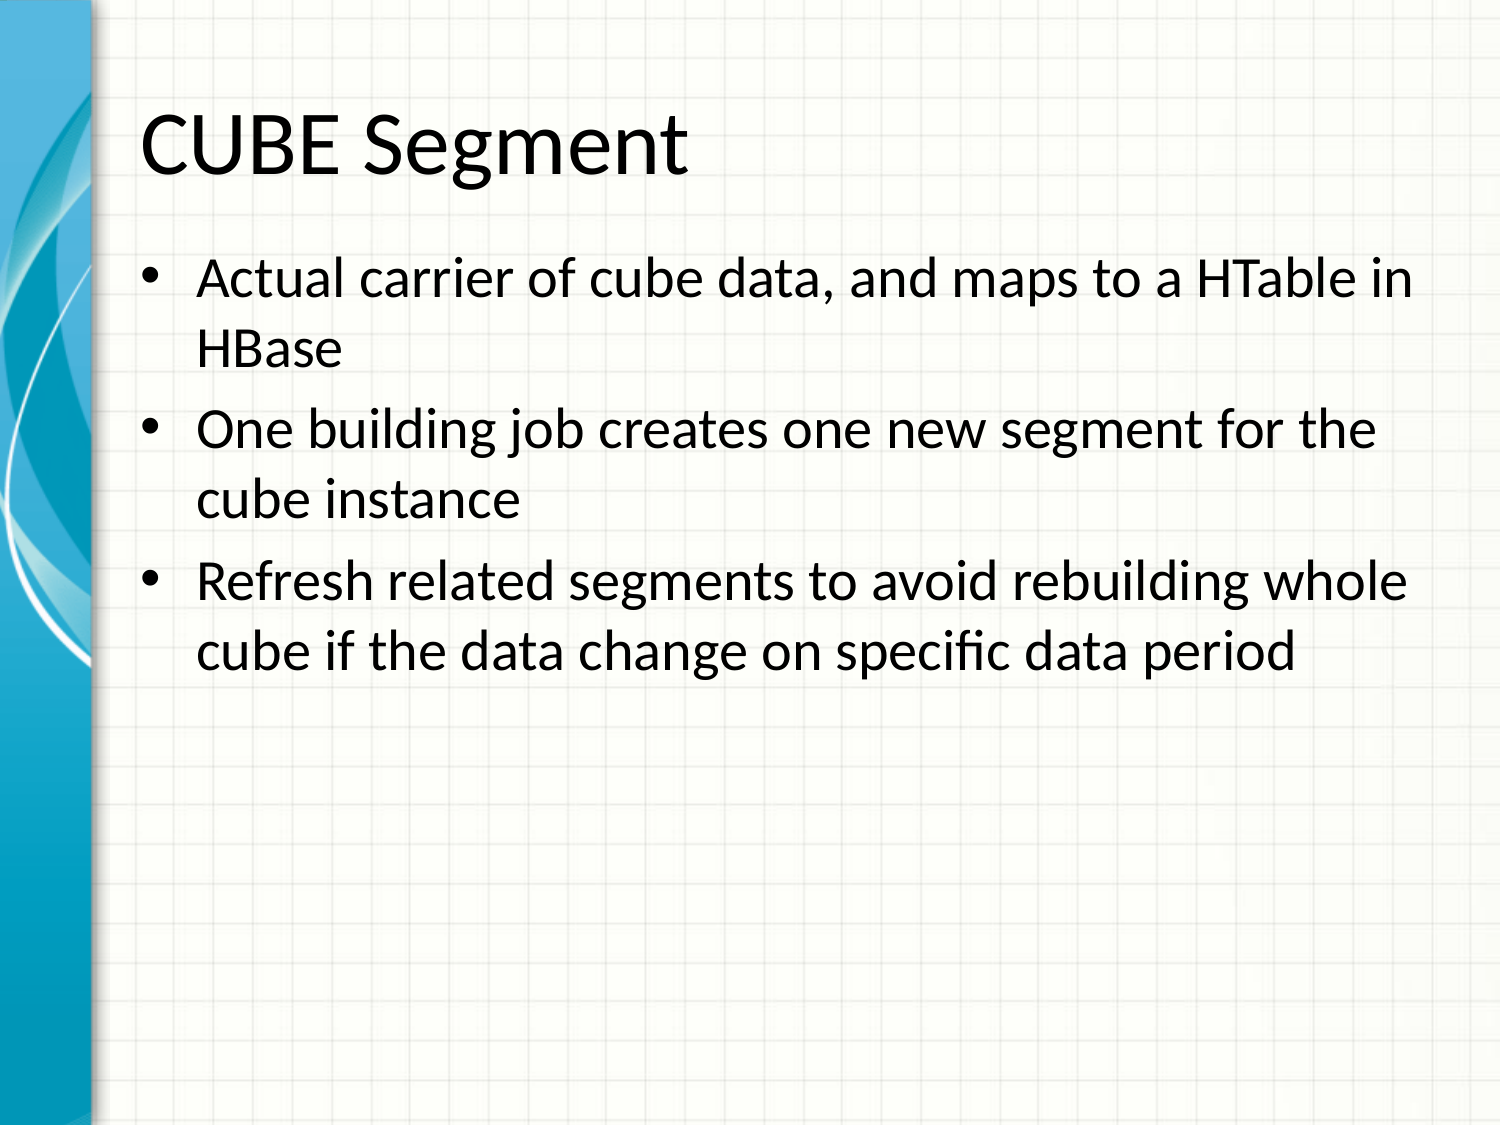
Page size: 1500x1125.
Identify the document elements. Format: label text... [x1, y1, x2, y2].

picture [0, 0, 1500, 1125]
list Actual carrier of cube data, and maps to a HTable in HBase One building job creates one new segment for the cube instance Refresh related segments to avoid rebuilding whole cube if the data change on specific data period [125, 231, 1450, 995]
title CUBE Segment [125, 44, 1450, 231]
